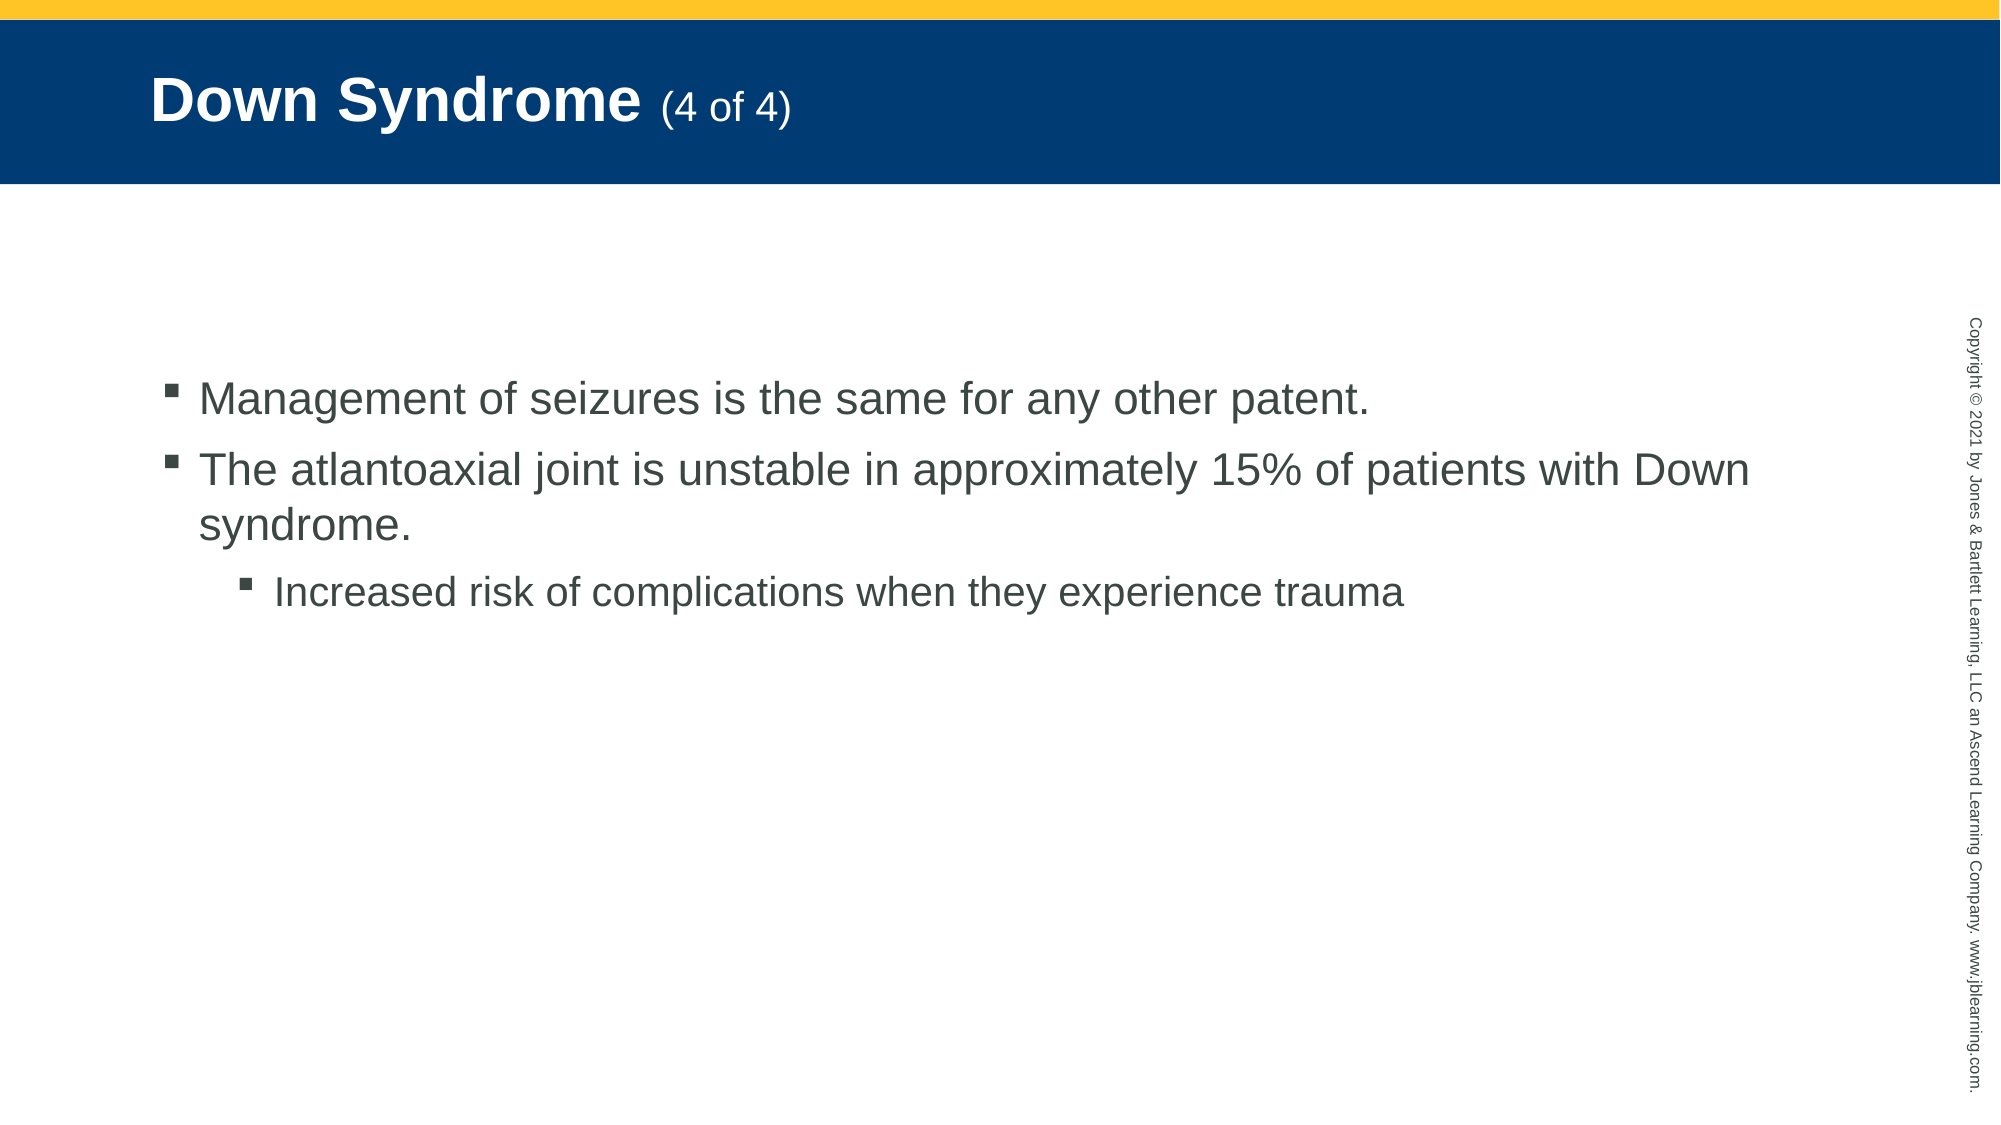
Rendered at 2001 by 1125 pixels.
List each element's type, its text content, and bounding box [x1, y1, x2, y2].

title Down Syndrome (4 of 4) [0, 19, 2000, 185]
list Management of seizures is the same for any other patent. The atlantoaxial joint is unstable in approximately 15% of patients with Down syndrome. Increased risk of complications when they experience trauma [146, 361, 1859, 1016]
